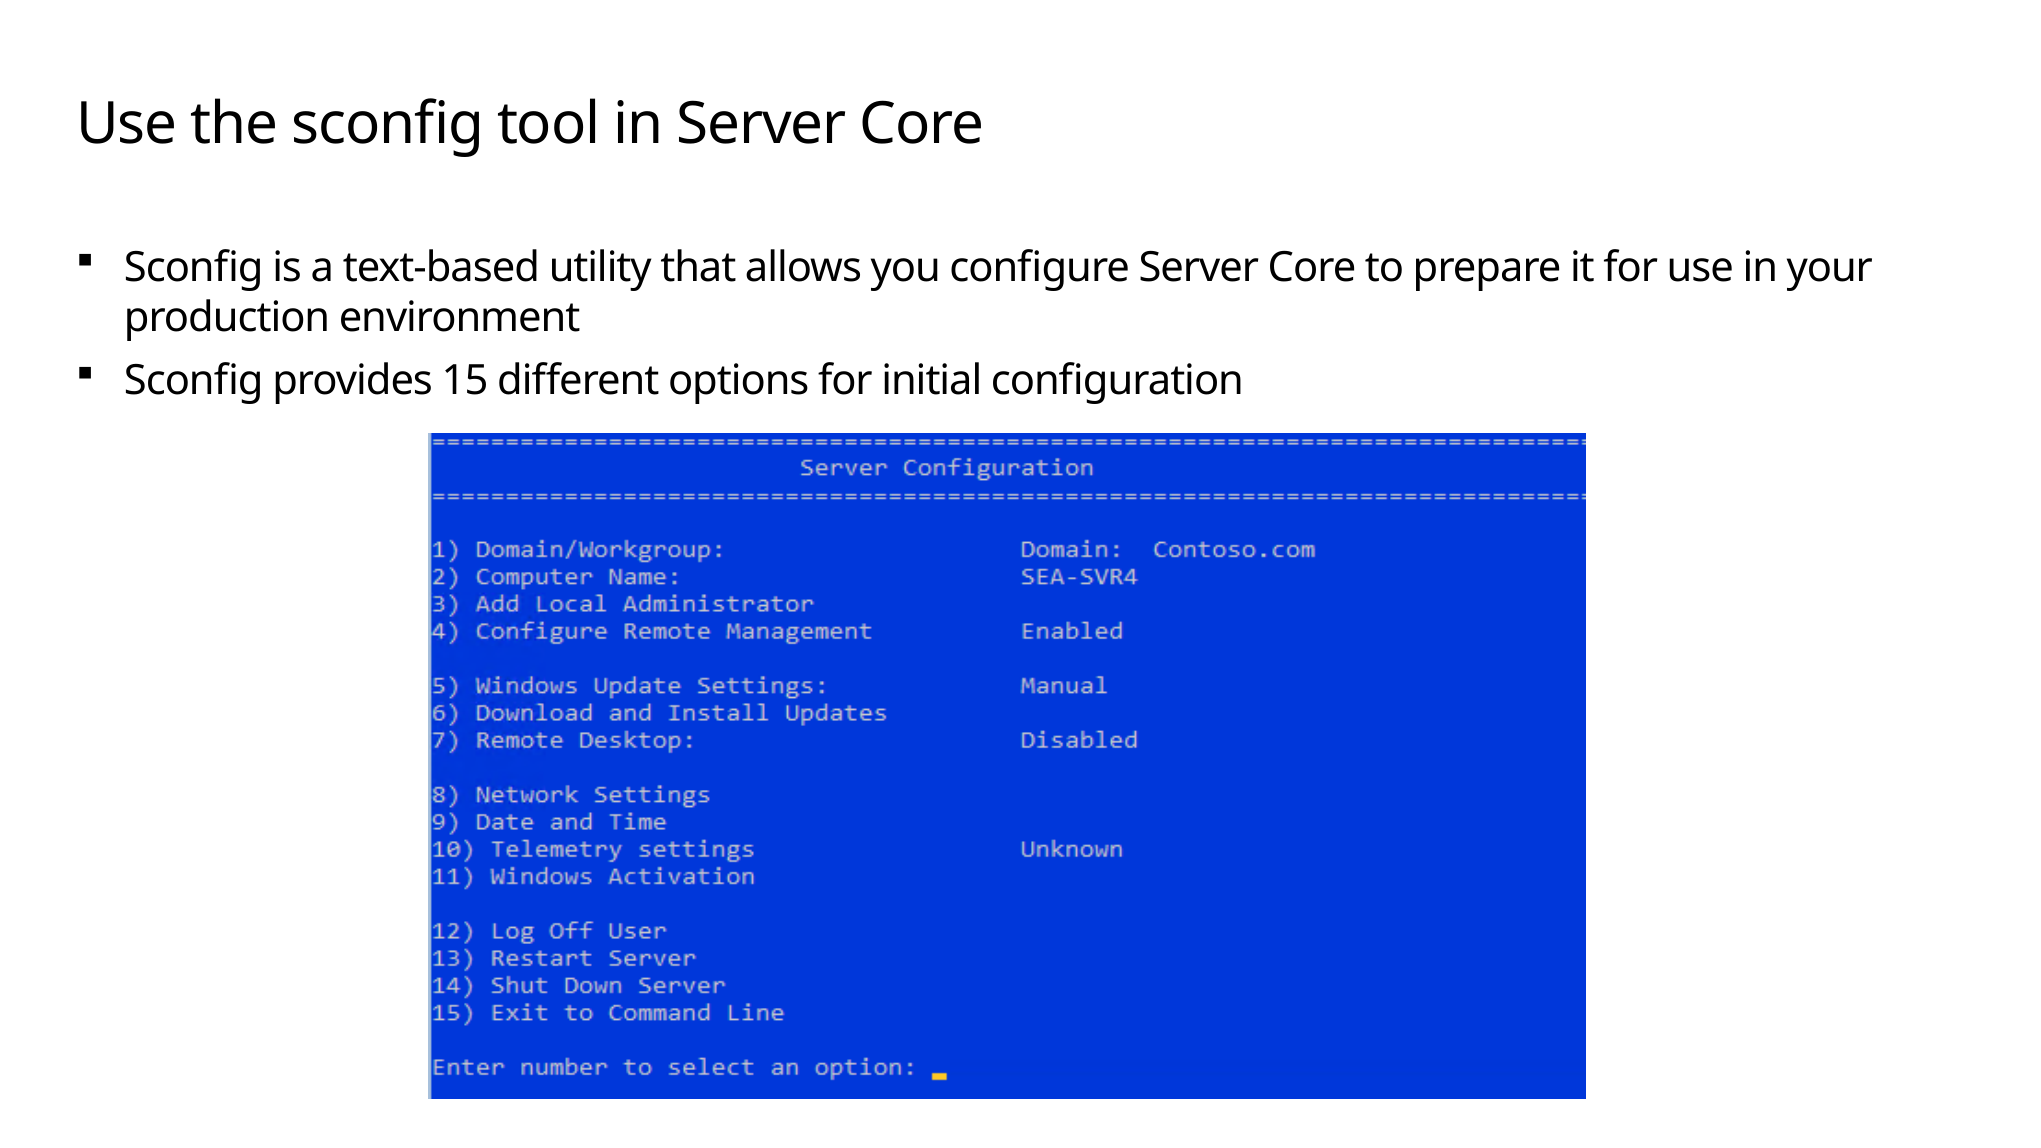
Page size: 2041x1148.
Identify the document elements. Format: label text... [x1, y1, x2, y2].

list Sconfig is a text-based utility that allows you configure Server Core to prepare it for use in your production environment Sconfig provides 15 different options for initial configuration [76, 240, 1970, 1074]
title Use the sconfig tool in Server Core [76, 93, 1968, 161]
picture [428, 433, 1586, 1099]
